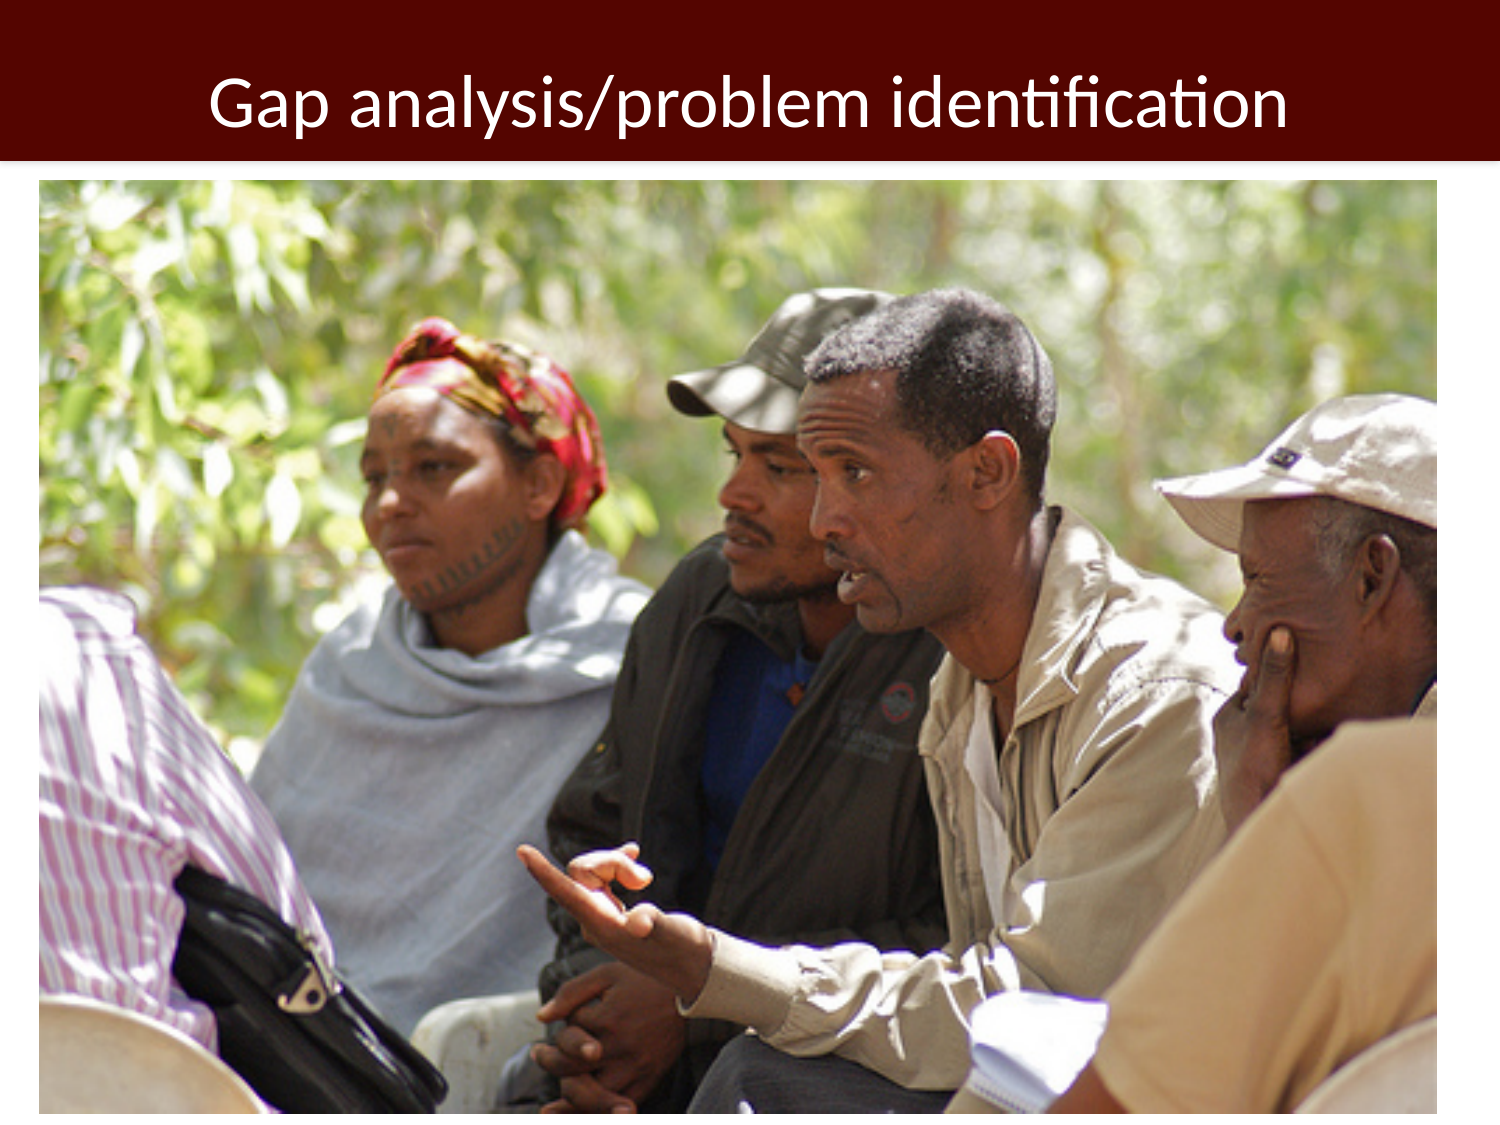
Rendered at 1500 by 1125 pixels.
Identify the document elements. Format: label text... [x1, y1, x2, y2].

title Gap analysis/problem identification [75, 3, 1425, 179]
picture [39, 180, 1438, 1115]
